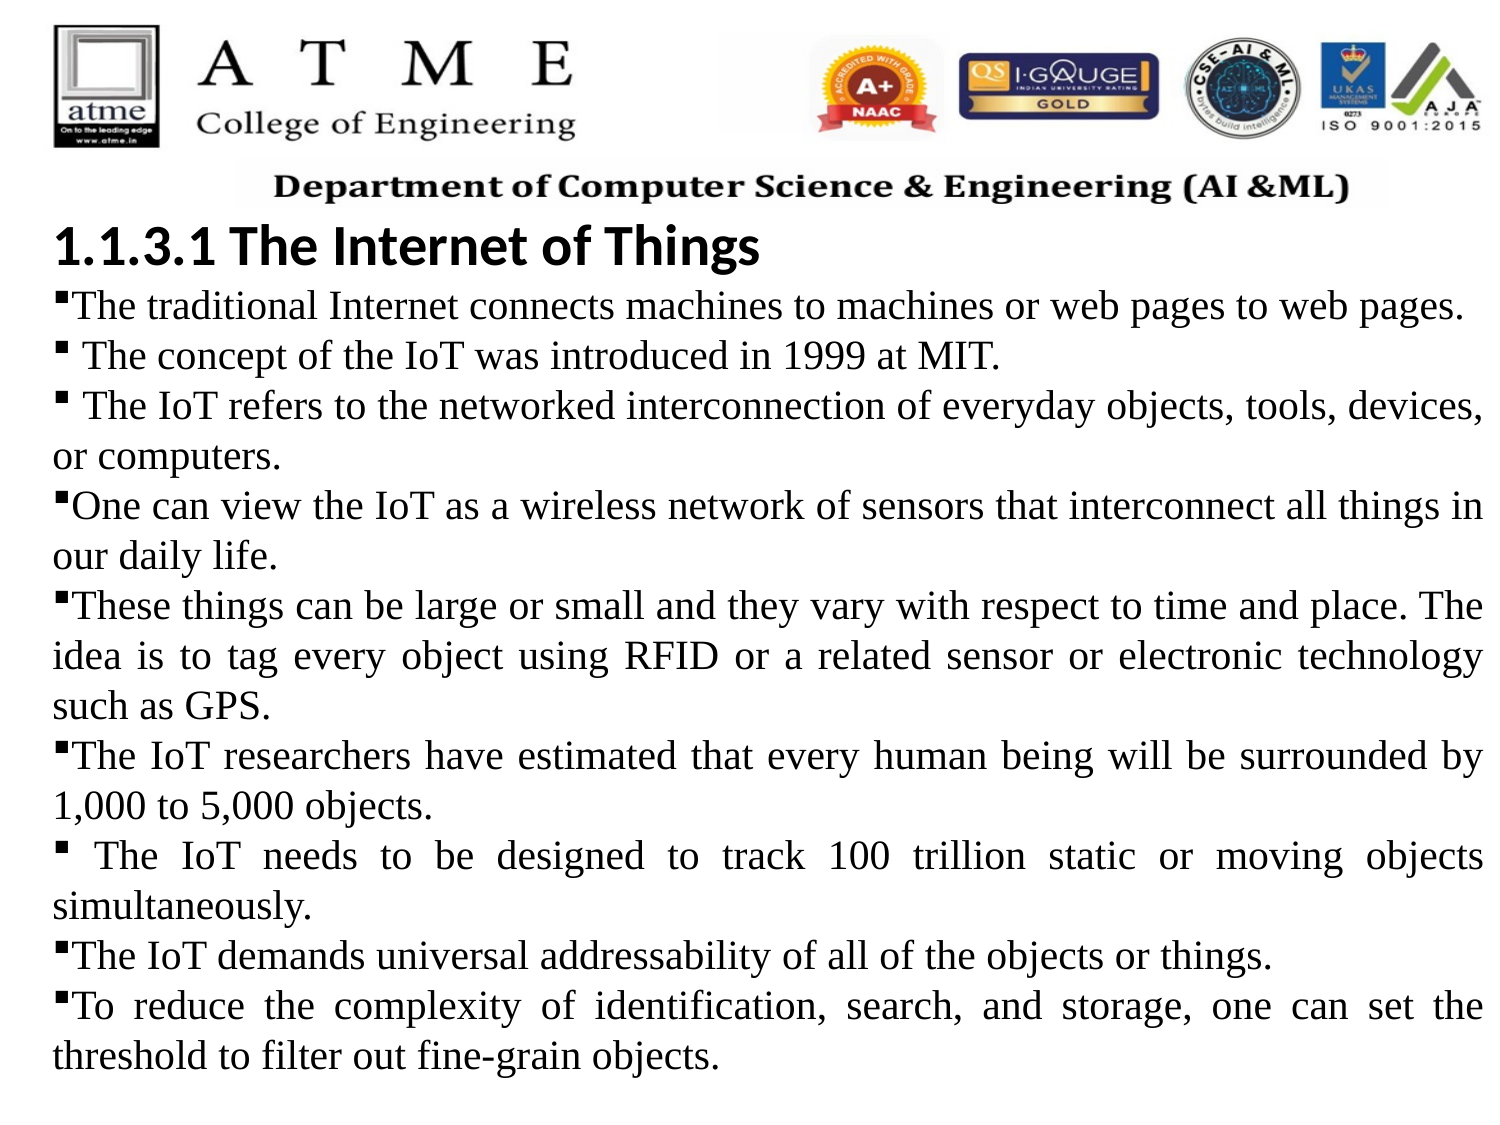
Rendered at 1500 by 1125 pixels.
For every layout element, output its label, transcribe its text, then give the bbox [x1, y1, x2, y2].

text_box 1.1.3.1 The Internet of Things The traditional Internet connects machines to machines or web pages to web pages. The concept of the IoT was introduced in 1999 at MIT. The IoT refers to the networked interconnection of everyday objects, tools, devices, or computers. One can view the IoT as a wireless network of sensors that interconnect all things in our daily life. These things can be large or small and they vary with respect to time and place. The idea is to tag every object using RFID or a related sensor or electronic technology such as GPS. The IoT researchers have estimated that every human being will be surrounded by 1,000 to 5,000 objects. The IoT needs to be designed to track 100 trillion static or moving objects simultaneously. The IoT demands universal addressability of all of the objects or things. To reduce the complexity of identification, search, and storage, one can set the threshold to filter out fine-grain objects. [37, 232, 1500, 1086]
picture [24, 0, 1500, 226]
